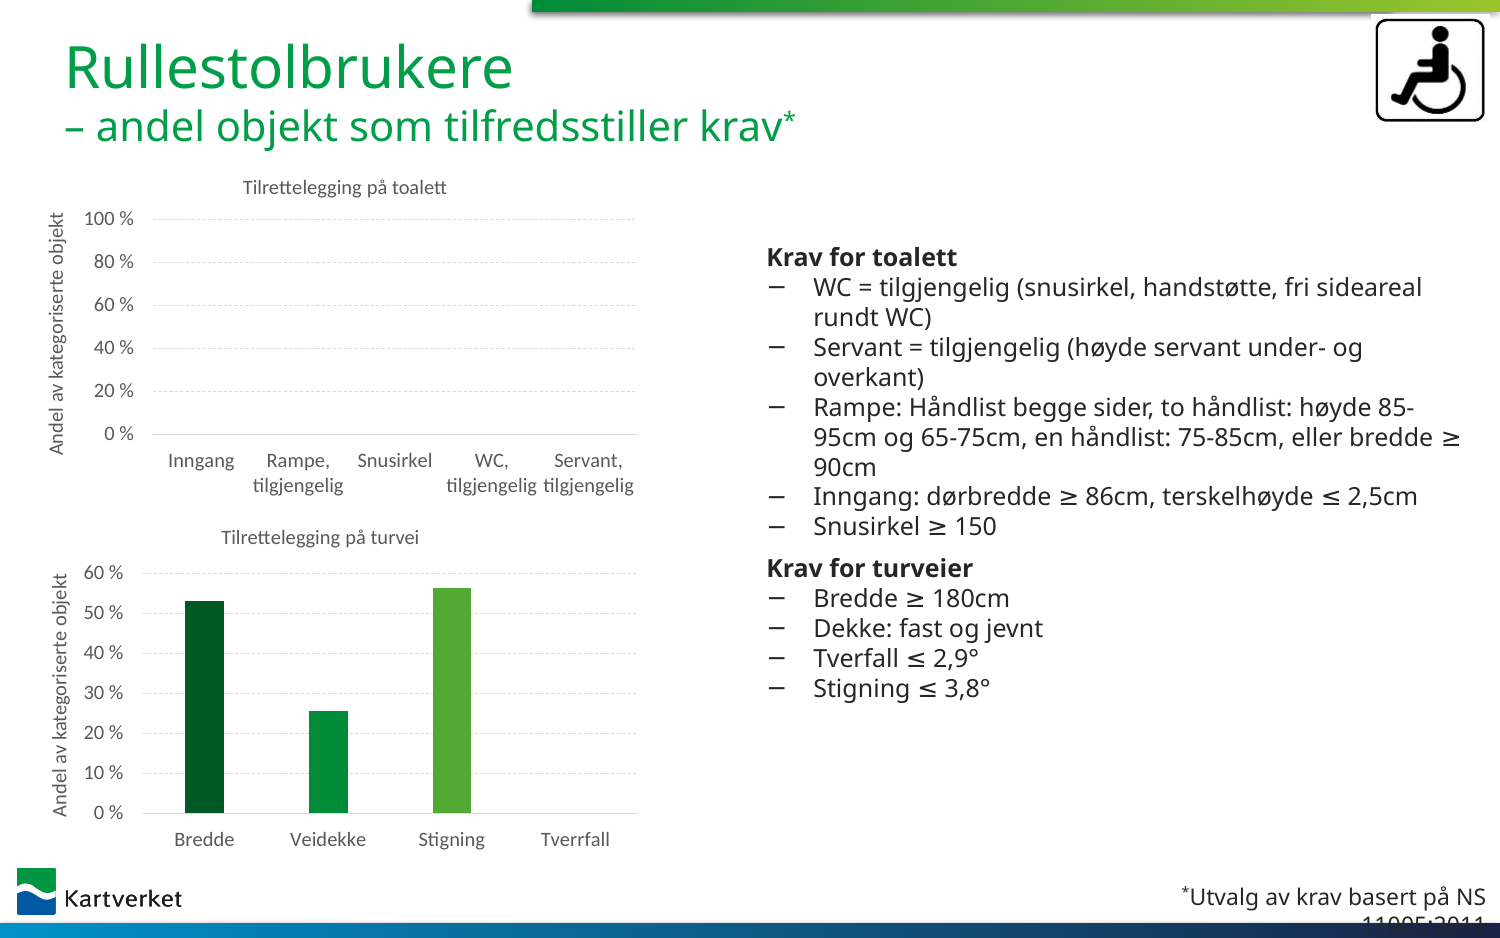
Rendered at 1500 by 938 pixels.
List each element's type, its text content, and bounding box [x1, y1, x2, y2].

picture [41, 166, 650, 505]
picture [41, 520, 650, 859]
text_box *Utvalg av krav basert på NS 11005:2011 [1068, 873, 1500, 938]
text_box Krav for turveier Bredde ≥ 180cm Dekke: fast og jevnt Tverfall ≤ 2,9° Stigning ≤ 3,8° [751, 545, 1483, 710]
text_box Rullestolbrukere – andel objekt som tilfredsstiller krav* [49, 14, 1431, 158]
picture [1371, 13, 1491, 127]
text_box Krav for toalett WC = tilgjengelig (snusirkel, handstøtte, fri sideareal rundt WC) Servant = tilgjengelig (høyde servant under- og overkant) Rampe: Håndlist begge sider, to håndlist: høyde 85-95cm og 65-75cm, en håndlist: 75-85cm, eller bredde ≥ 90cm Inngang: dørbredde ≥ 86cm, terskelhøyde ≤ 2,5cm Snusirkel ≥ 150 [751, 234, 1483, 545]
